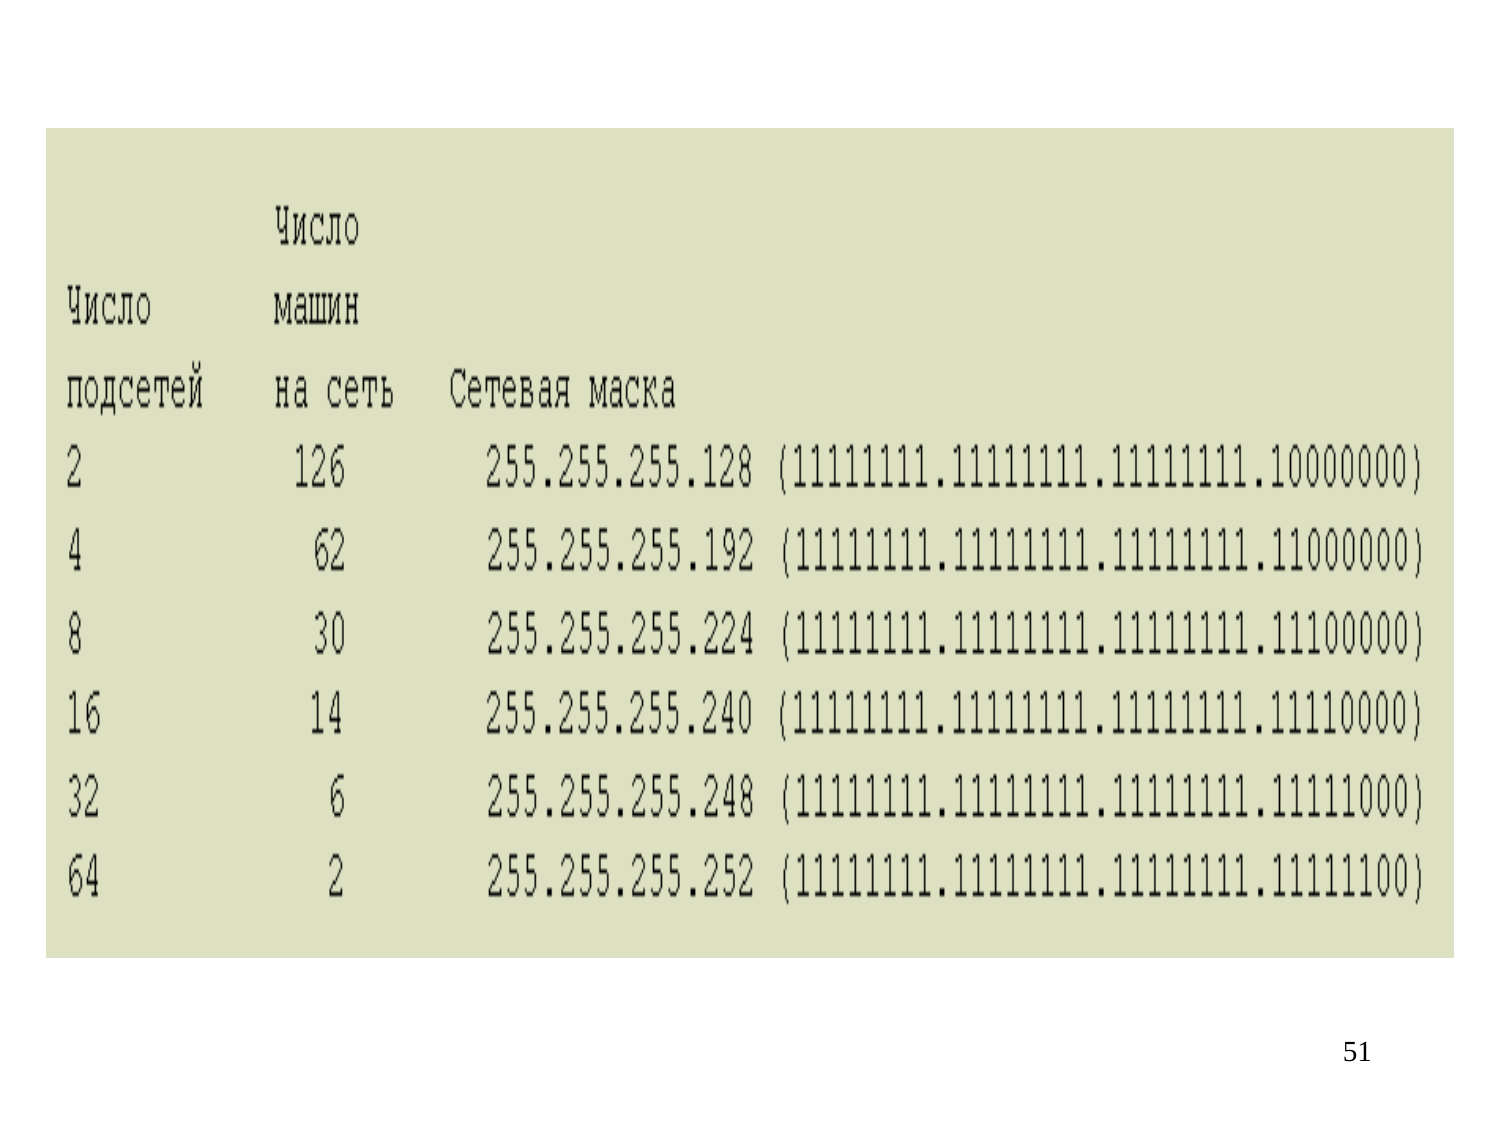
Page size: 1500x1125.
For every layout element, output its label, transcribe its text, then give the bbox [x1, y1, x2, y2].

slide_number 51 [1074, 1024, 1388, 1101]
picture [46, 128, 1454, 958]
